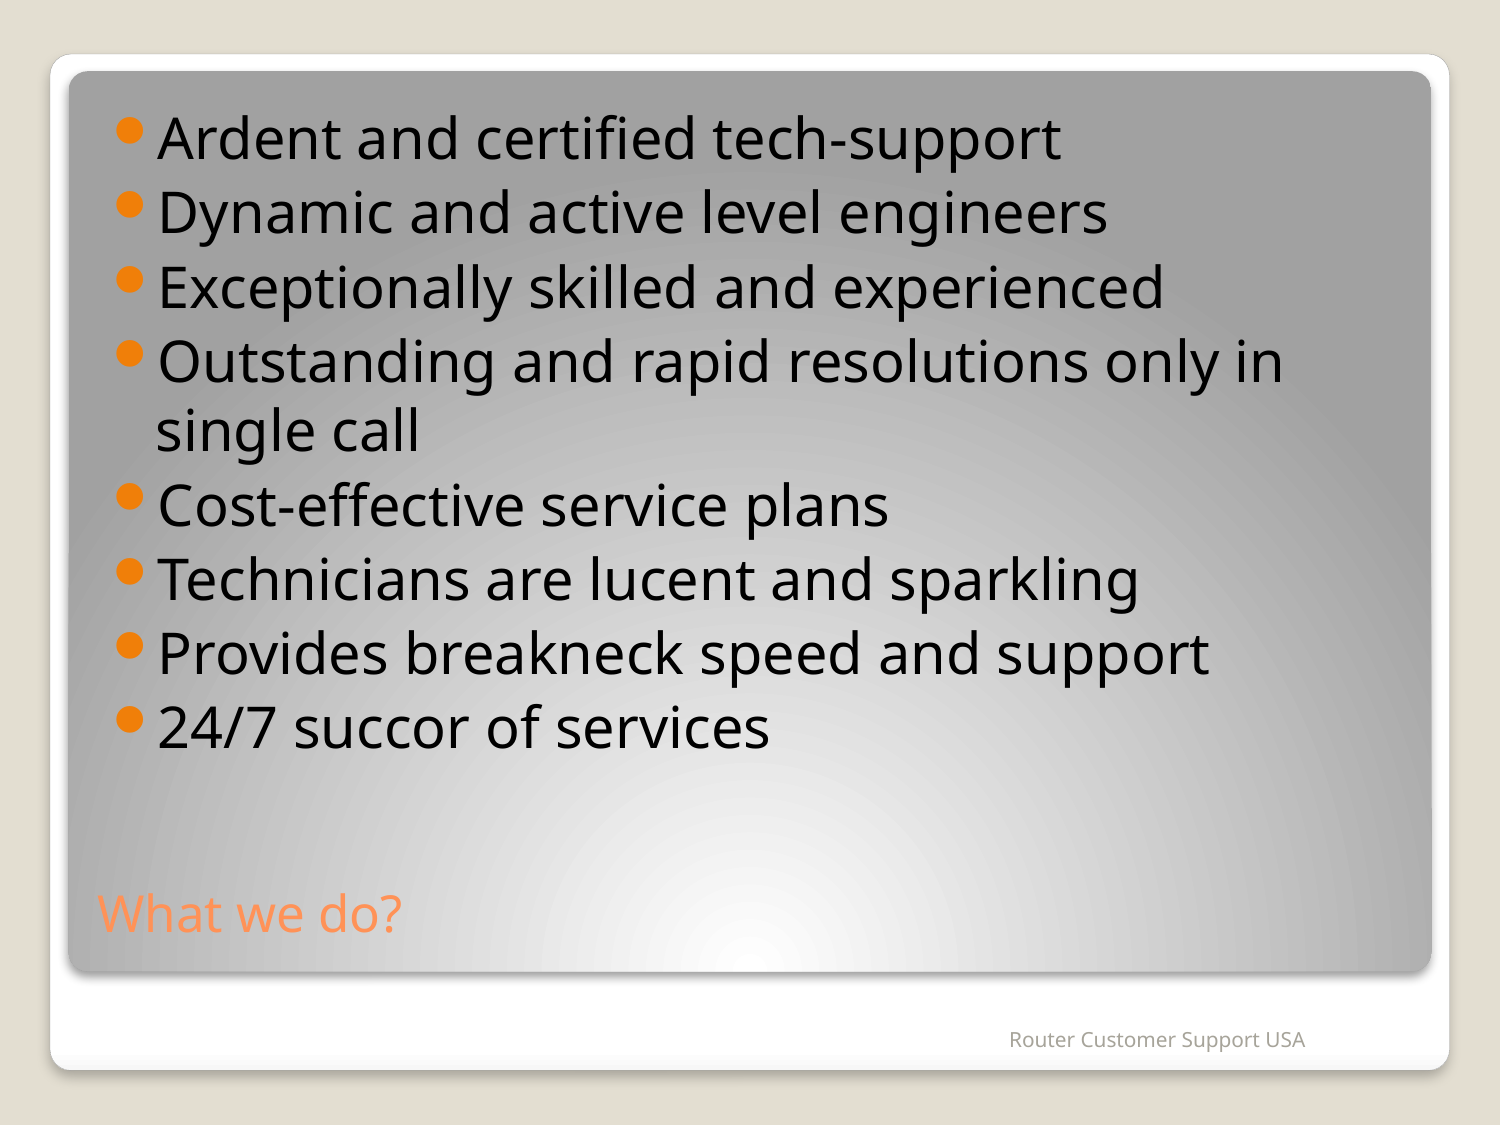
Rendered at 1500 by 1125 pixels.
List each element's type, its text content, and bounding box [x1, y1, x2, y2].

list Ardent and certified tech-support Dynamic and active level engineers Exceptionally skilled and experienced Outstanding and rapid resolutions only in single call Cost-effective service plans Technicians are lucent and sparkling Provides breakneck speed and support 24/7 succor of services [82, 86, 1425, 774]
footer Router Customer Support USA [994, 1002, 1370, 1063]
title What we do? [82, 812, 1425, 950]
